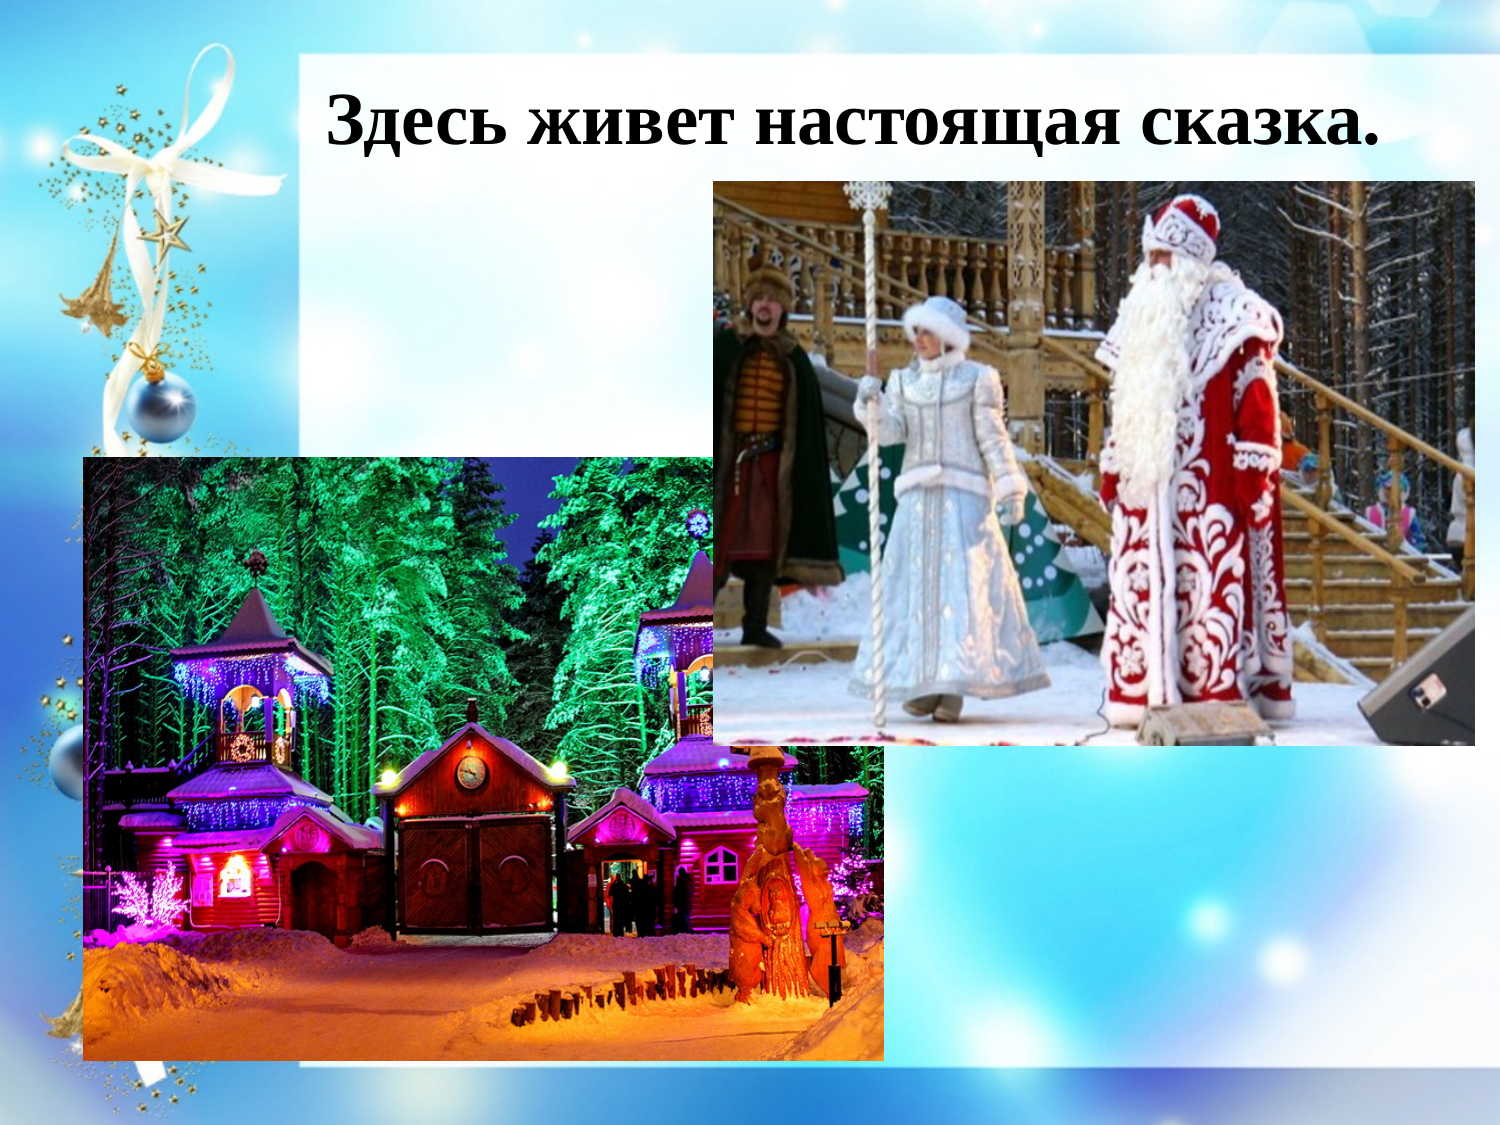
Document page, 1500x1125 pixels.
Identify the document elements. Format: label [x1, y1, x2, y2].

picture [0, 0, 1500, 1125]
list [713, 181, 1475, 746]
list [83, 457, 884, 1061]
